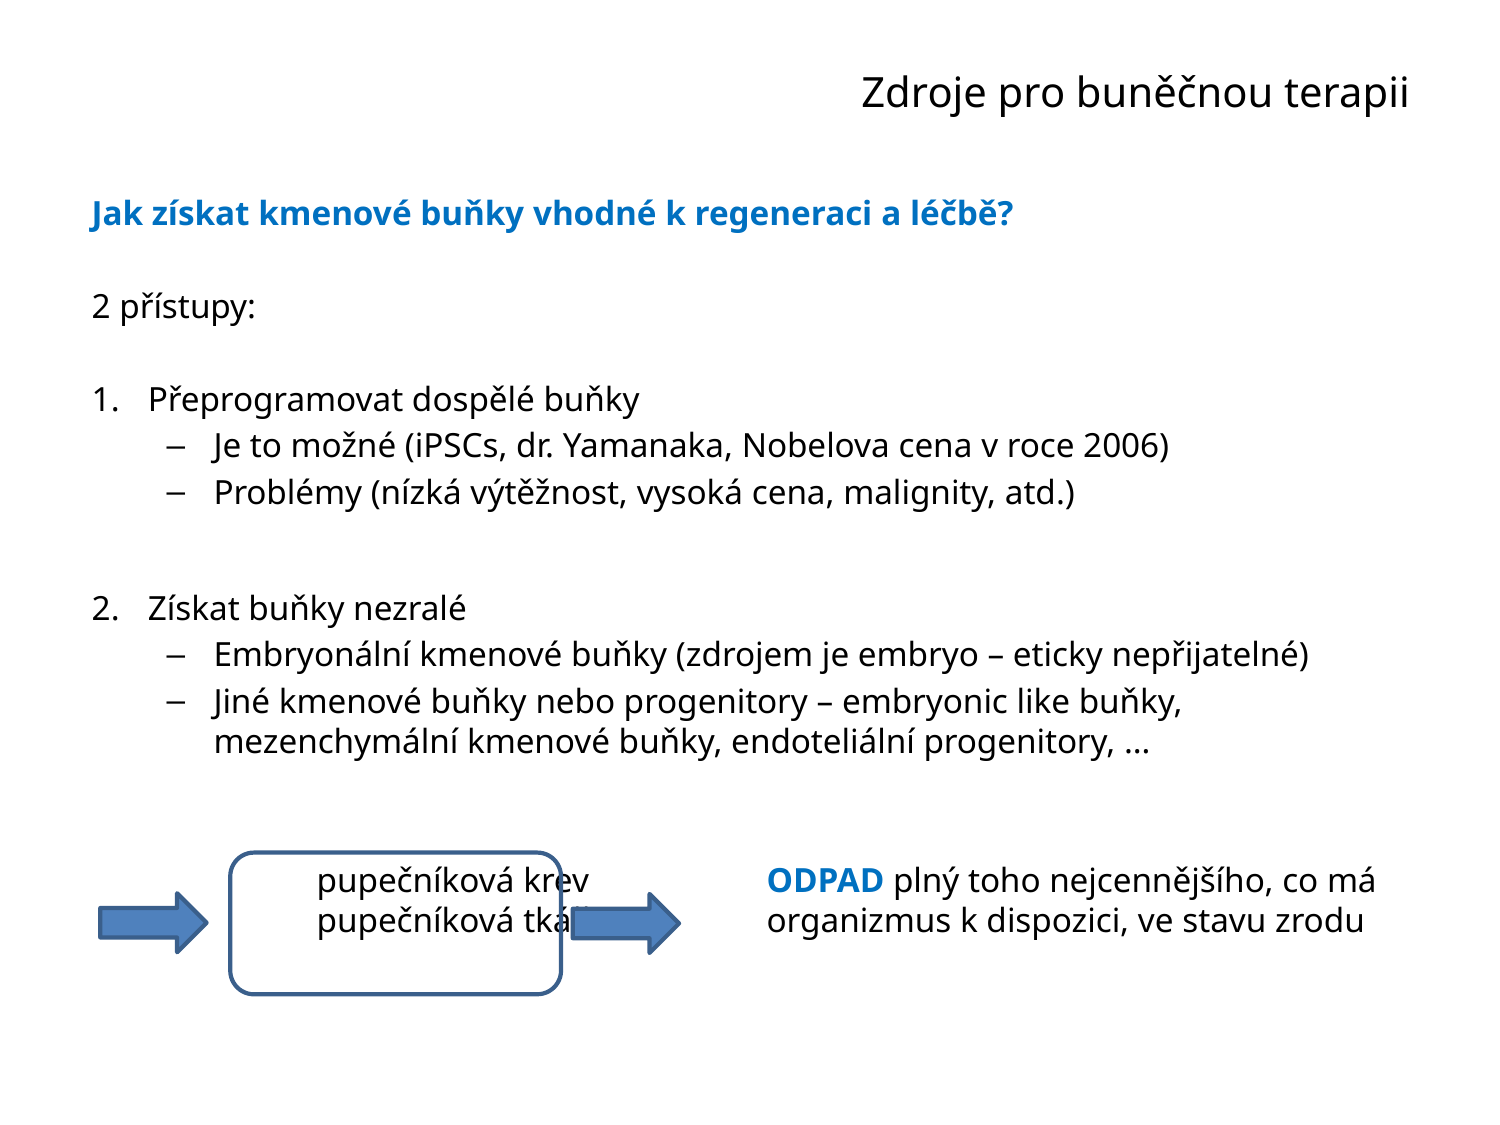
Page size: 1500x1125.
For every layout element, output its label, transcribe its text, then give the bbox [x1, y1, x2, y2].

list Jak získat kmenové buňky vhodné k regeneraci a léčbě? 2 přístupy: Přeprogramovat dospělé buňky Je to možné (iPSCs, dr. Yamanaka, Nobelova cena v roce 2006) Problémy (nízká výtěžnost, vysoká cena, malignity, atd.) Získat buňky nezralé Embryonální kmenové buňky (zdrojem je embryo – eticky nepřijatelné) Jiné kmenové buňky nebo progenitory – embryonic like buňky, mezenchymální kmenové buňky, endoteliální progenitory, … pupečníková krev ODPAD plný toho nejcennějšího, co má pupečníková tkáň organizmus k dispozici, ve stavu zrodu [76, 184, 1427, 1047]
text_box [228, 850, 564, 997]
text_box [98, 891, 209, 955]
title Zdroje pro buněčnou terapii [643, 45, 1425, 138]
text_box [570, 891, 682, 955]
